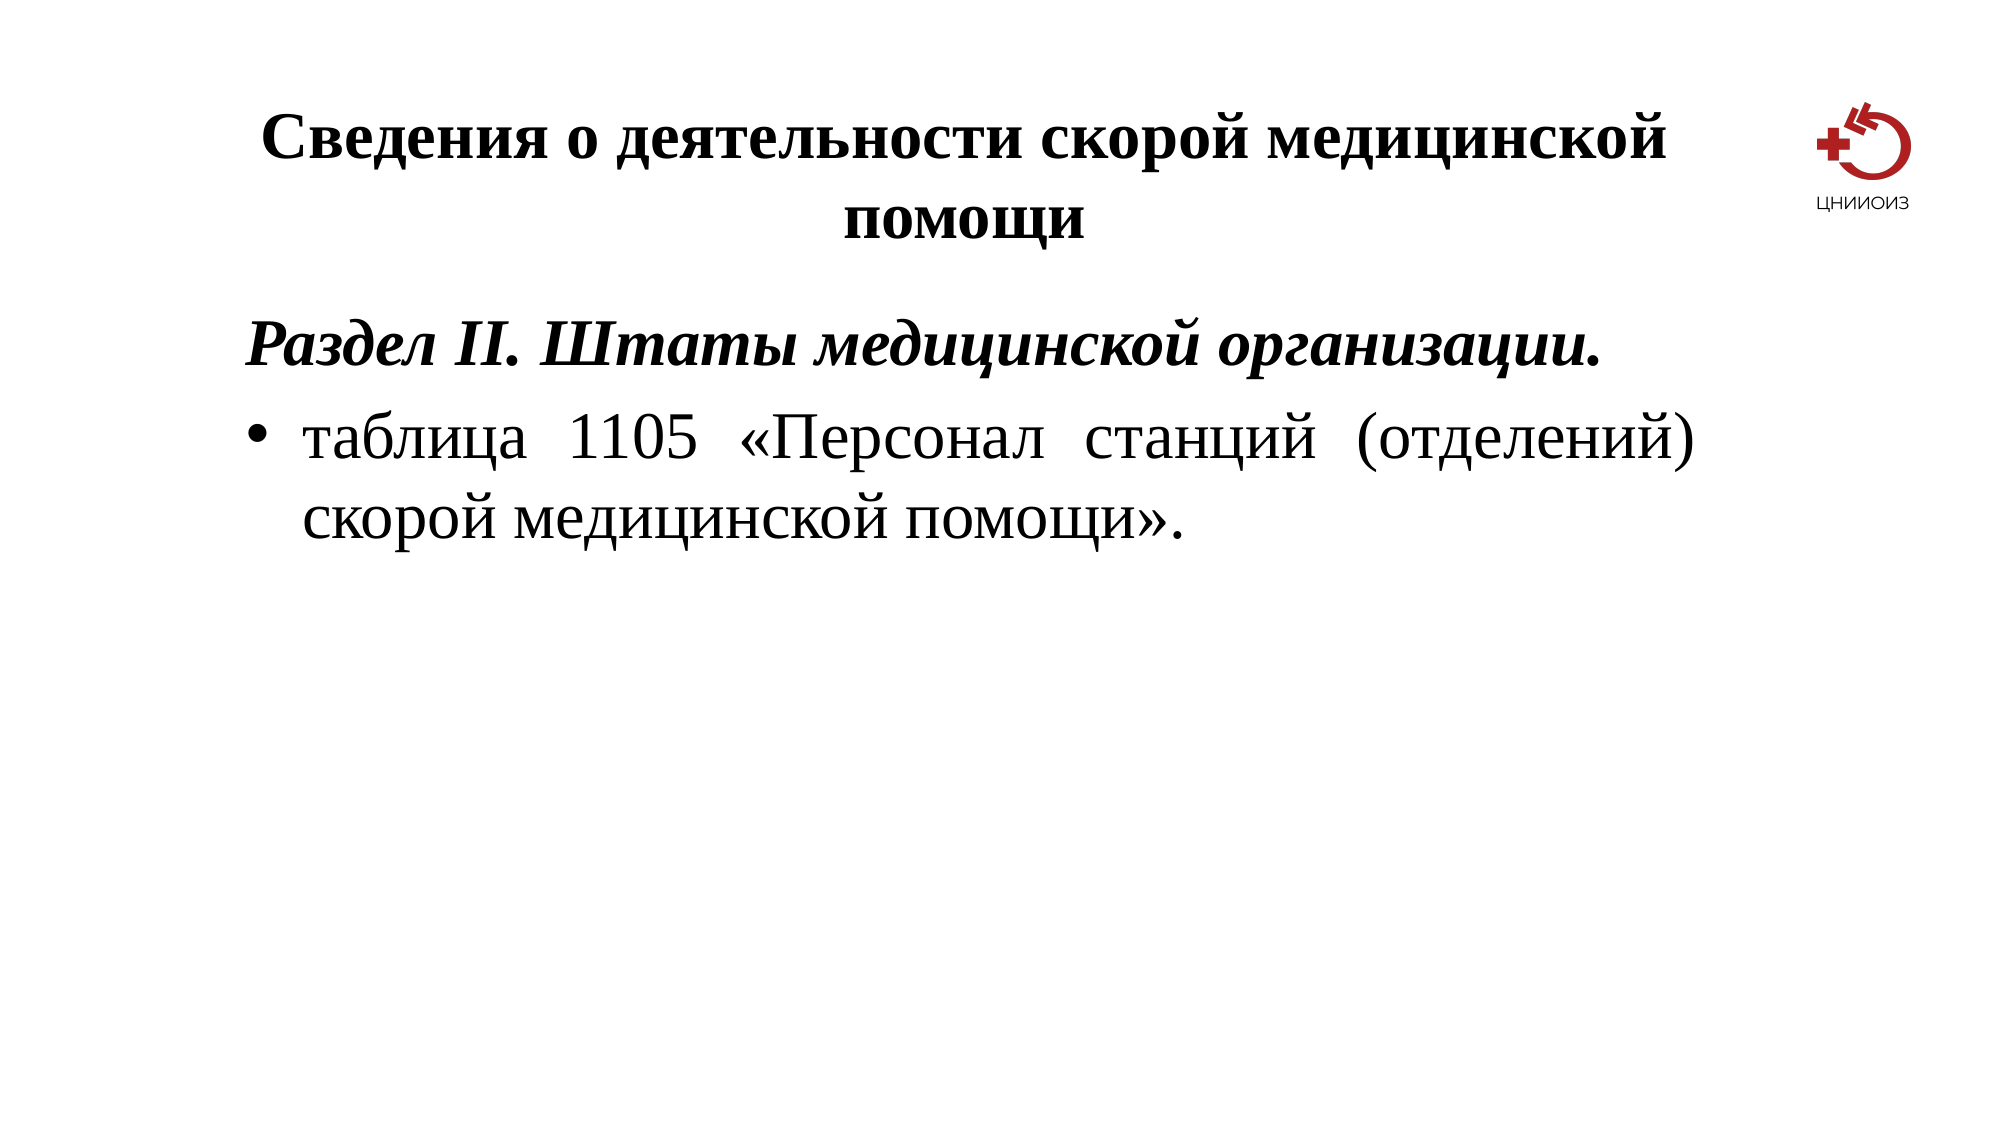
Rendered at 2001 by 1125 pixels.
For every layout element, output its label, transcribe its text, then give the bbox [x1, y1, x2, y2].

list Раздел II. Штаты медицинской организации. таблица 1105 «Персонал станций (отделений) скорой медицинской помощи». [230, 290, 1713, 1034]
picture [1816, 101, 1911, 213]
title Сведения о деятельности скорой медицинской помощи [230, 78, 1699, 266]
